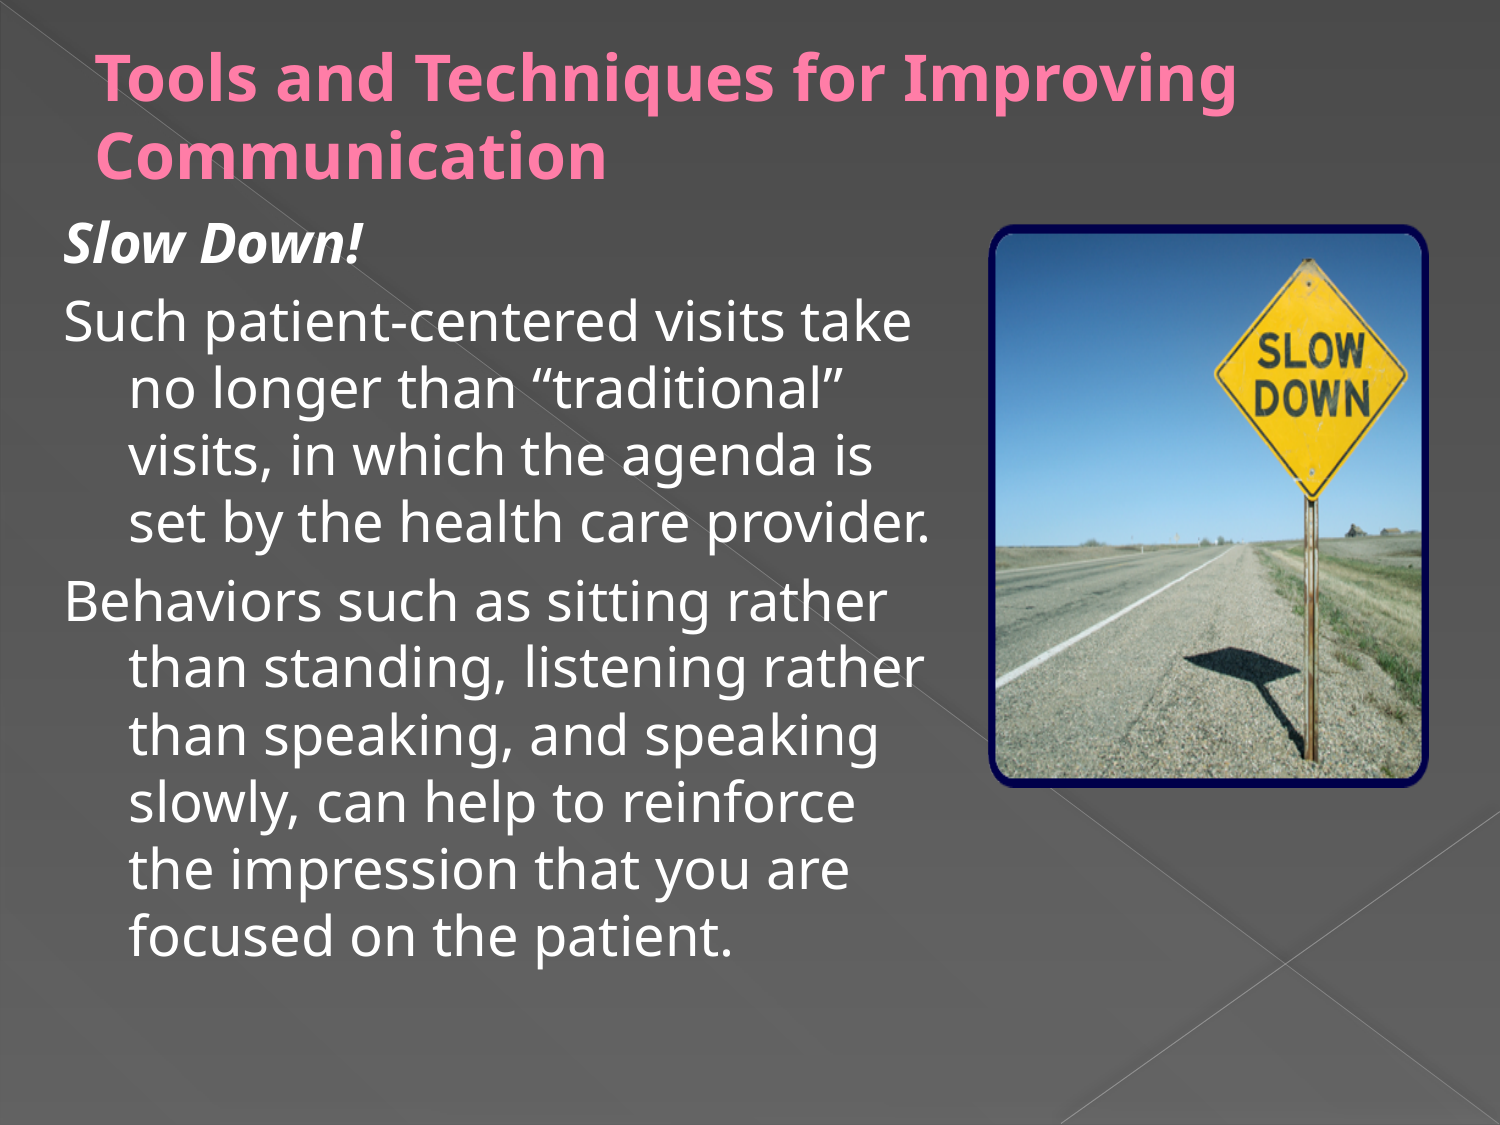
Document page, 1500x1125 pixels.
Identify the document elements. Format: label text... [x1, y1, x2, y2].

list Slow Down! Such patient-centered visits take no longer than “traditional” visits, in which the agenda is set by the health care provider. Behaviors such as sitting rather than standing, listening rather than speaking, and speaking slowly, can help to reinforce the impression that you are focused on the patient. [37, 200, 950, 1025]
picture [987, 223, 1429, 788]
title Tools and Techniques for Improving Communication [0, 0, 1500, 230]
